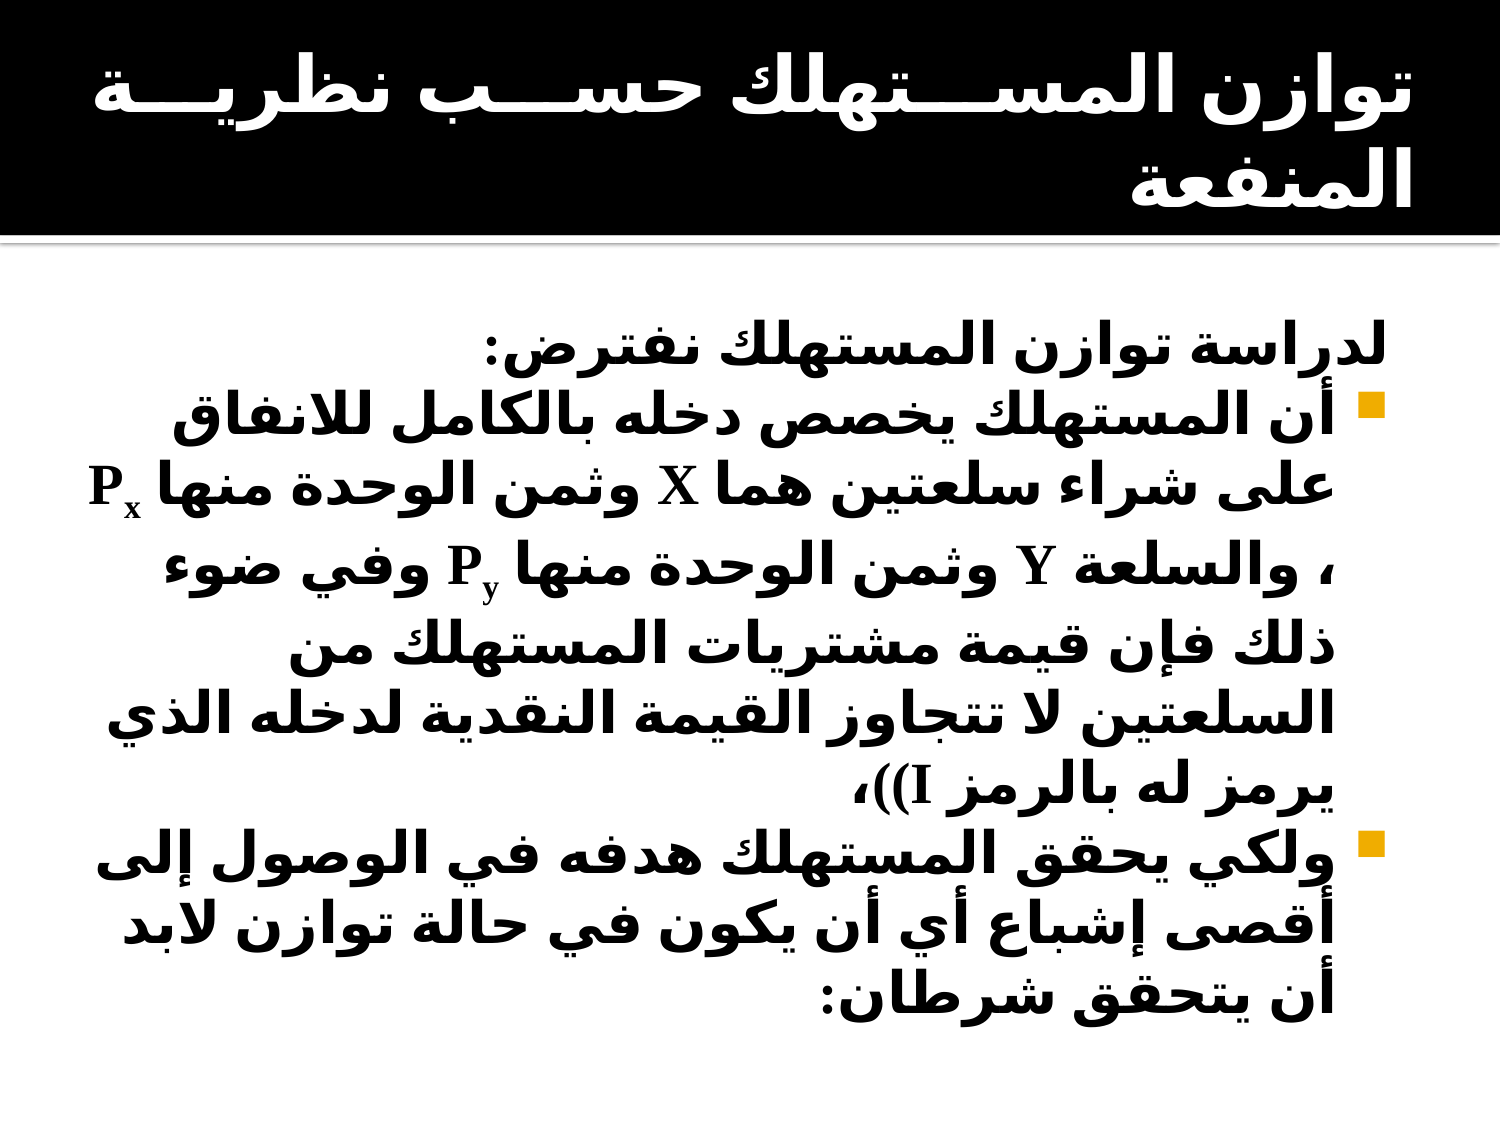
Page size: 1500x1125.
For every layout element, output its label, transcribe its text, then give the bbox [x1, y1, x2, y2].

title توازن المستهلك حسب نظرية المنفعة [75, 25, 1425, 231]
list لدراسة توازن المستهلك نفترض: أن المستهلك يخصص دخله بالكامل للانفاق على شراء سلعتين هما X وثمن الوحدة منها Px ، والسلعة Y وثمن الوحدة منها Py وفي ضوء ذلك فإن قيمة مشتريات المستهلك من السلعتين لا تتجاوز القيمة النقدية لدخله الذي يرمز له بالرمز I))، ولكي يحقق المستهلك هدفه في الوصول إلى أقصى إشباع أي أن يكون في حالة توازن لابد أن يتحقق شرطان: [75, 291, 1425, 1050]
